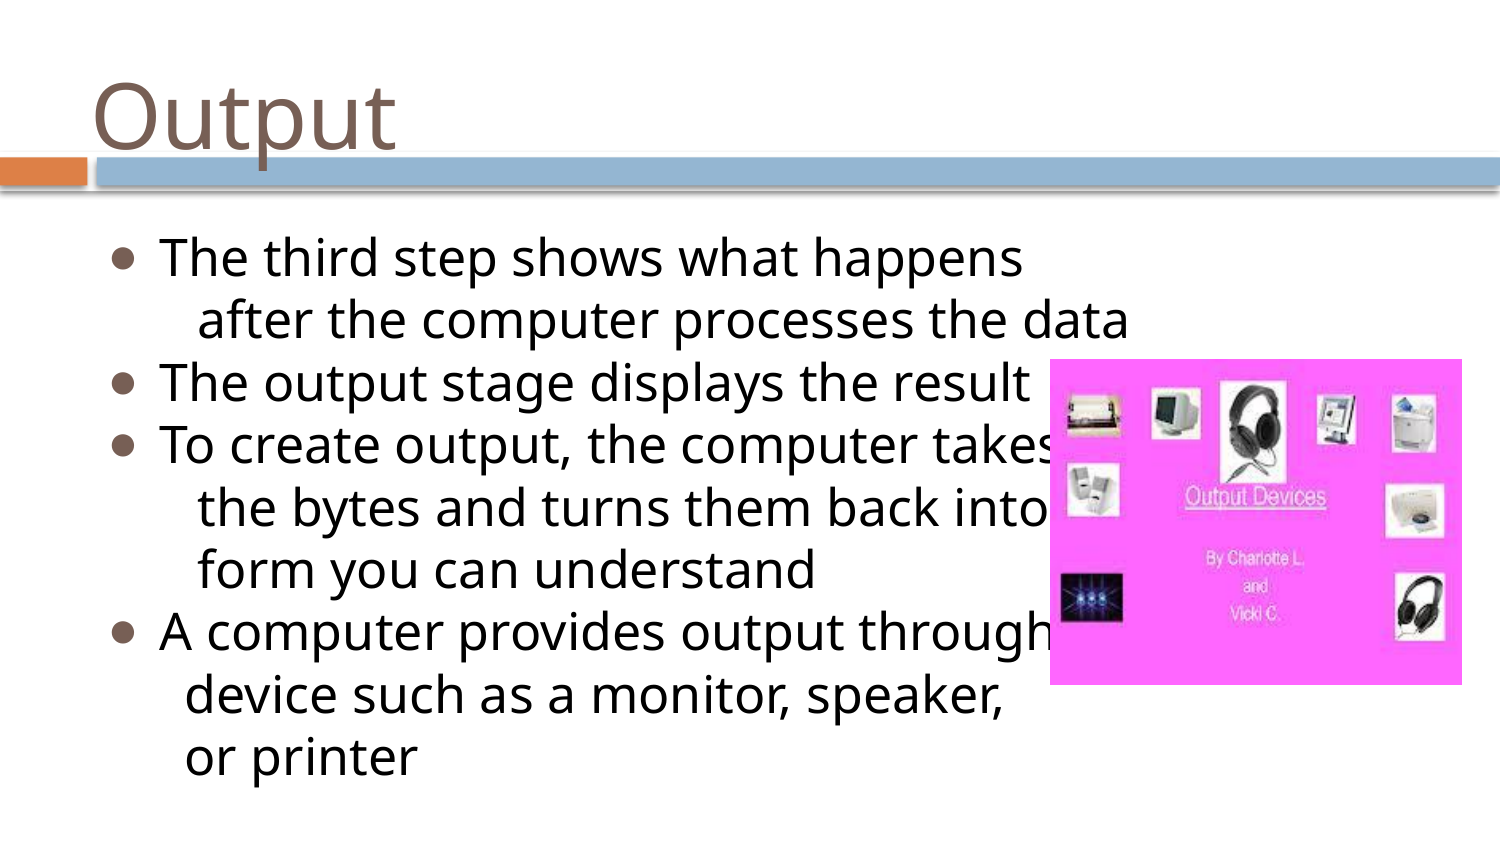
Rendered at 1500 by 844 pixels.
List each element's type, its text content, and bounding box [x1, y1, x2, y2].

title Output [75, 16, 1276, 183]
picture [1049, 359, 1462, 685]
list The third step shows what happens after the computer processes the data The output stage displays the result To create output, the computer takes the bytes and turns them back into a form you can understand A computer provides output through a device such as a monitor, speaker, or printer [75, 209, 1425, 806]
